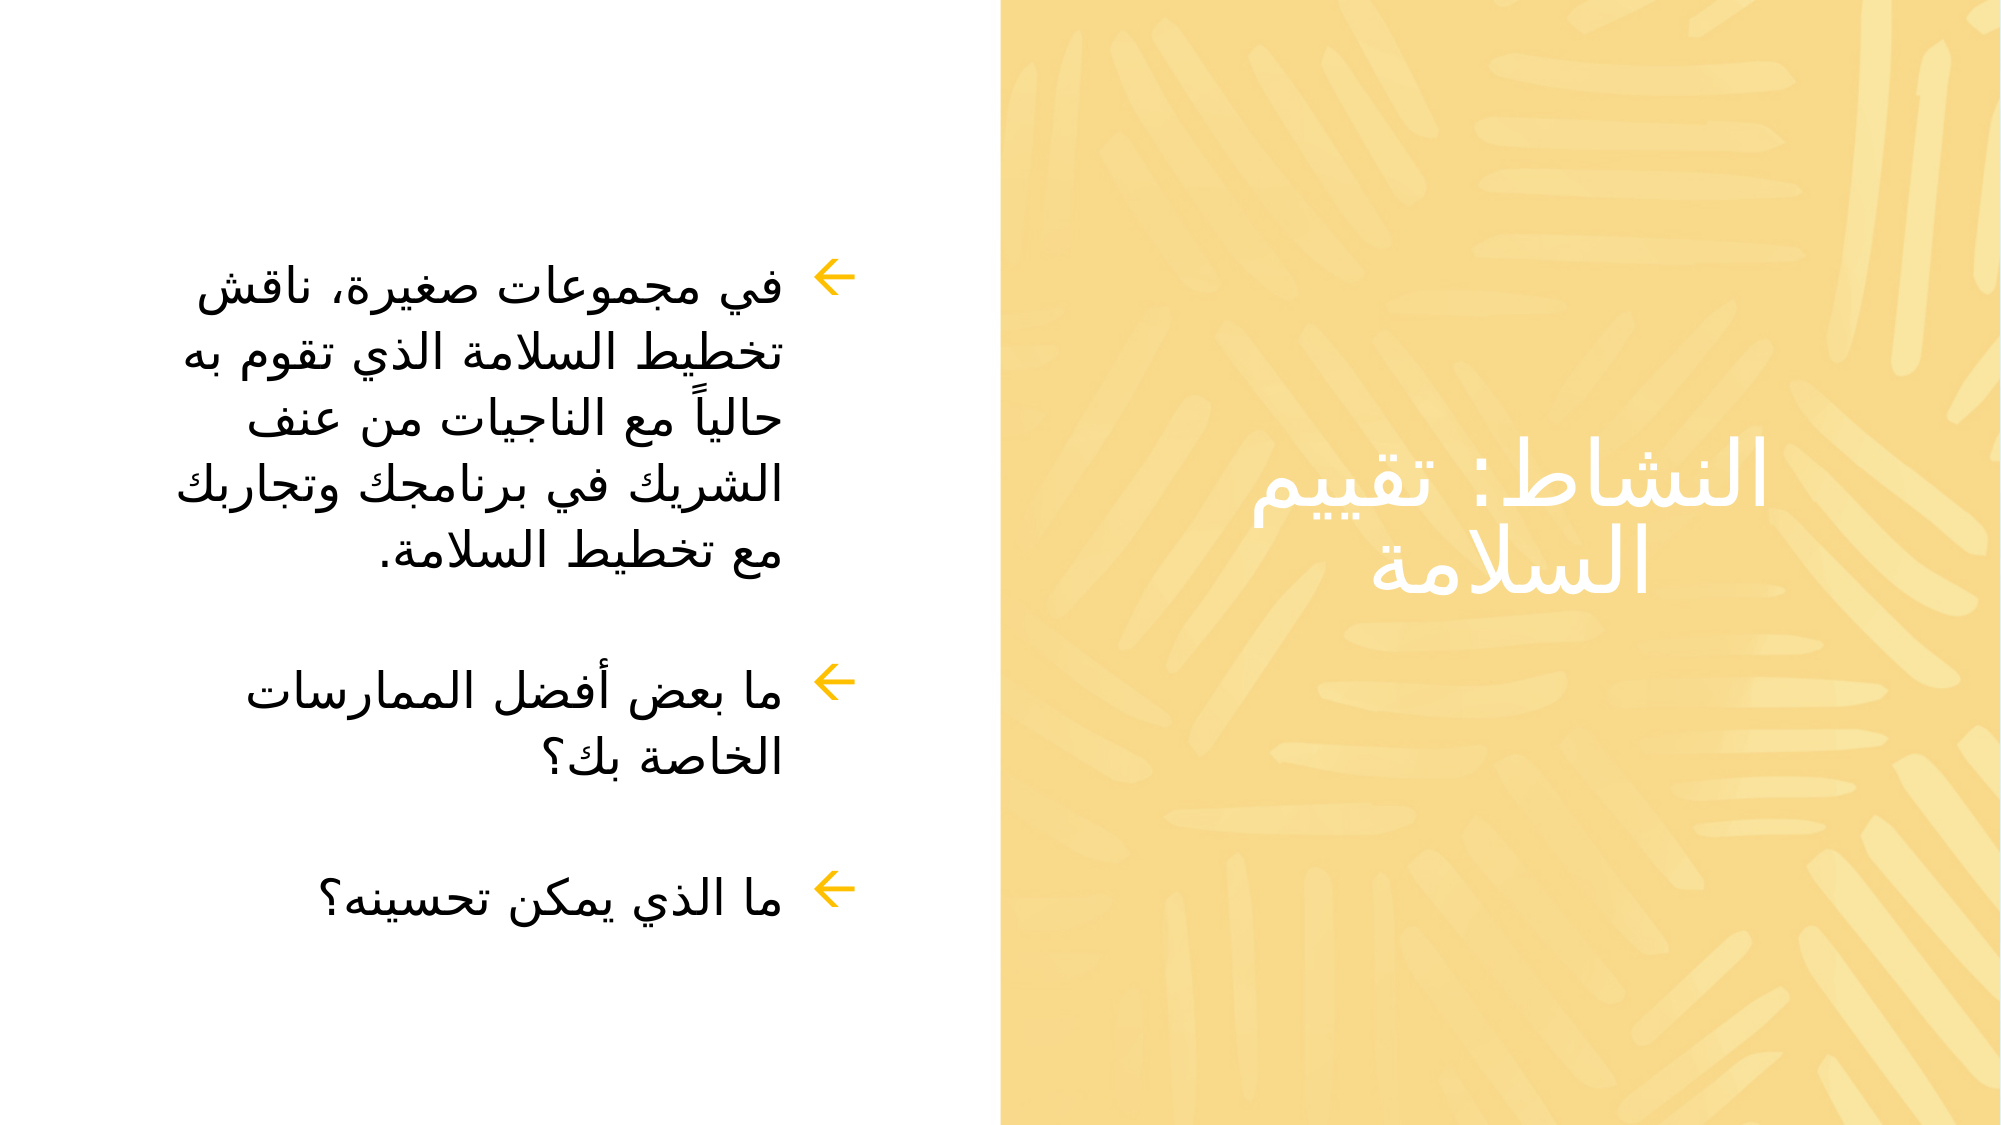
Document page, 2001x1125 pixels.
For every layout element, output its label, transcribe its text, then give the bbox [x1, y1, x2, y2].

picture [0, 0, 2001, 1125]
title النشاط: تقييم السلامة [1119, 396, 1903, 651]
list في مجموعات صغيرة، ناقش تخطيط السلامة الذي تقوم به حالياً مع الناجيات من عنف الشريك في برنامجك وتجاربك مع تخطيط السلامة. ما بعض أفضل الممارسات الخاصة بك؟ ما الذي يمكن تحسينه؟ [132, 171, 868, 1002]
